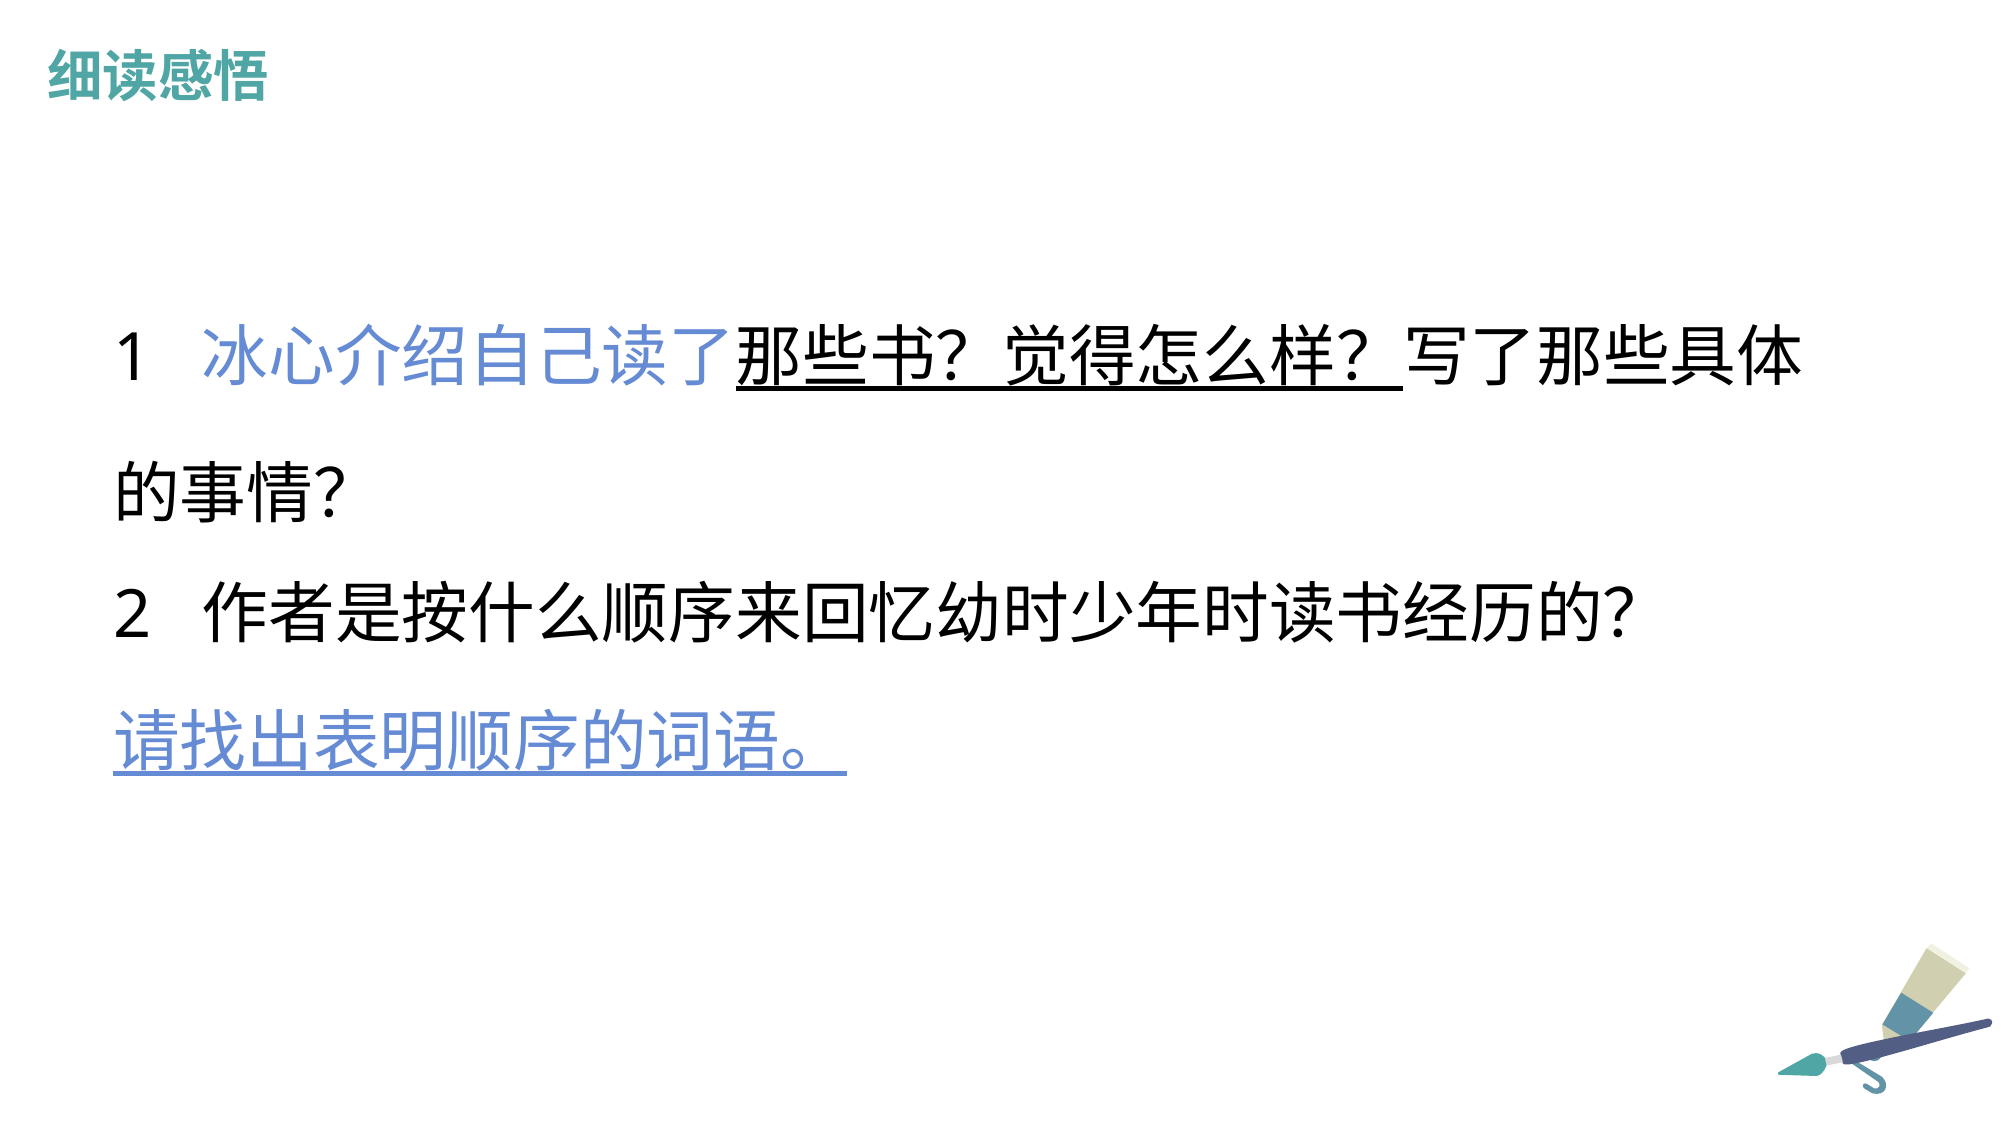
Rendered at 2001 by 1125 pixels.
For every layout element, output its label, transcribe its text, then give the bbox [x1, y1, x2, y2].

text_box 1 冰心介绍自己读了那些书？觉得怎么样？写了那些具体的事情？ 2 作者是按什么顺序来回忆幼时少年时读书经历的？请找出表明顺序的词语。 [98, 258, 1850, 804]
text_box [1811, 945, 1974, 1125]
text_box 细读感悟 [32, 33, 347, 115]
